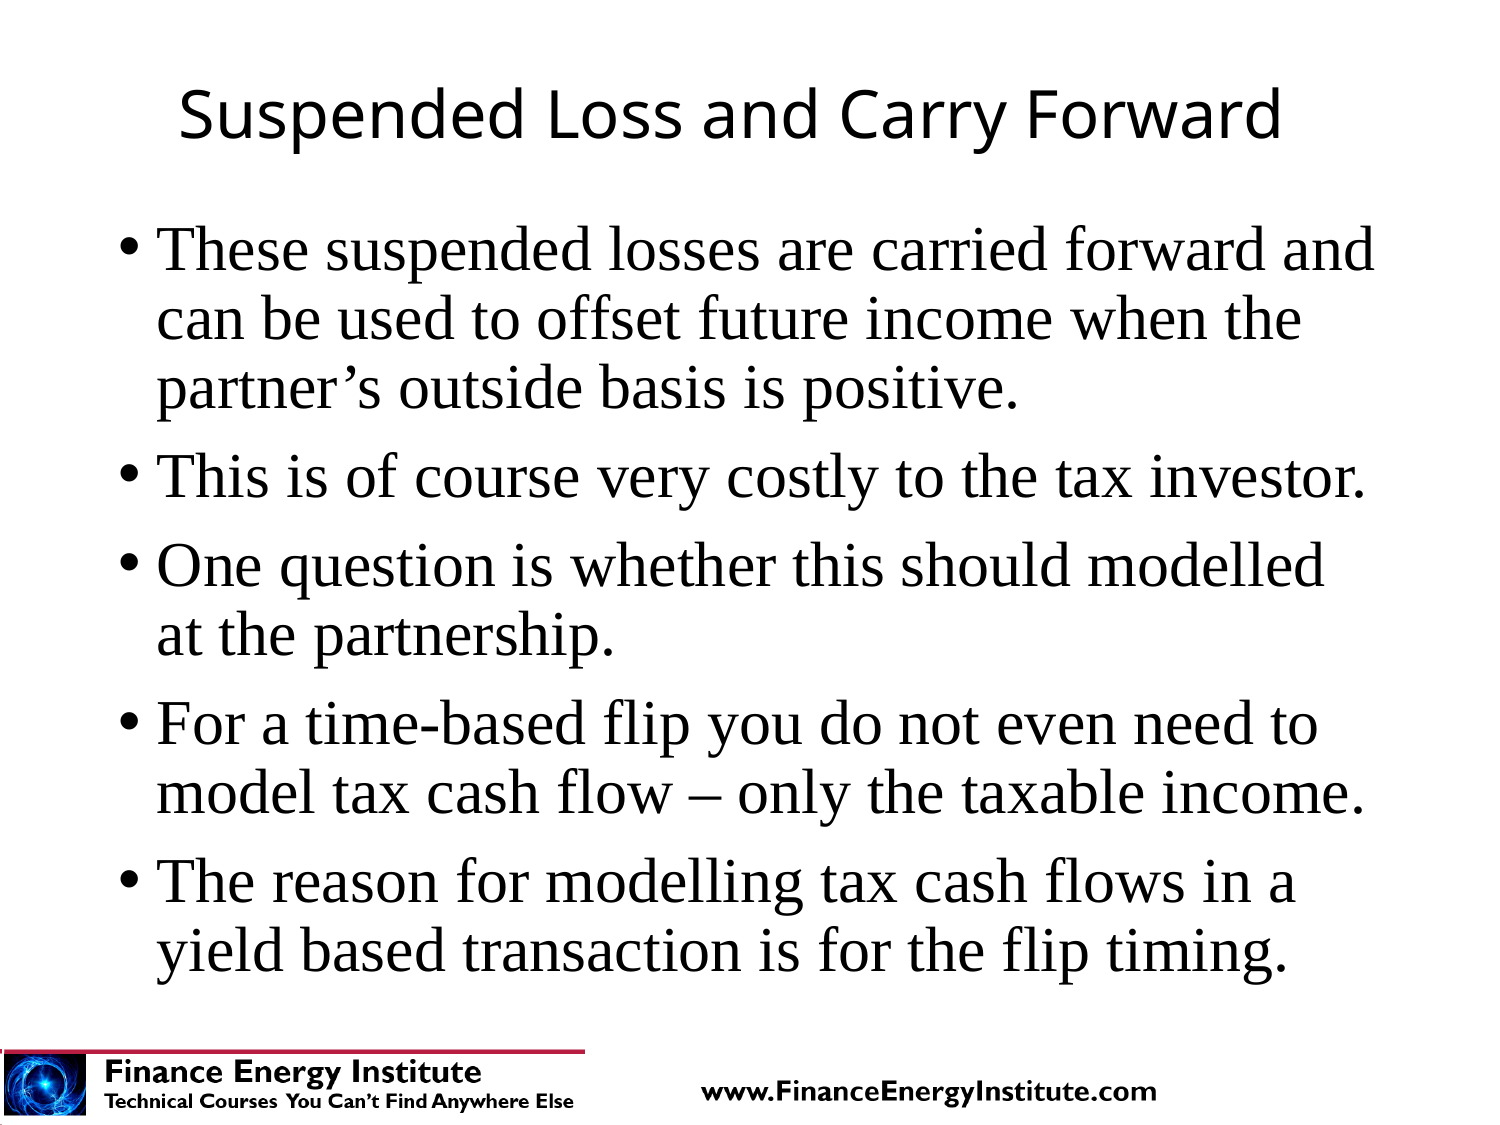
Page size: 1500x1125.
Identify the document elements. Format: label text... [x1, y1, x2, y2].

picture [0, 1042, 585, 1125]
list These suspended losses are carried forward and can be used to offset future income when the partner’s outside basis is positive. This is of course very costly to the tax investor. One question is whether this should modelled at the partnership. For a time-based flip you do not even need to model tax cash flow – only the taxable income. The reason for modelling tax cash flows in a yield based transaction is for the flip timing. [103, 207, 1400, 1014]
picture [696, 1074, 1166, 1112]
title Suspended Loss and Carry Forward [103, 59, 1361, 174]
